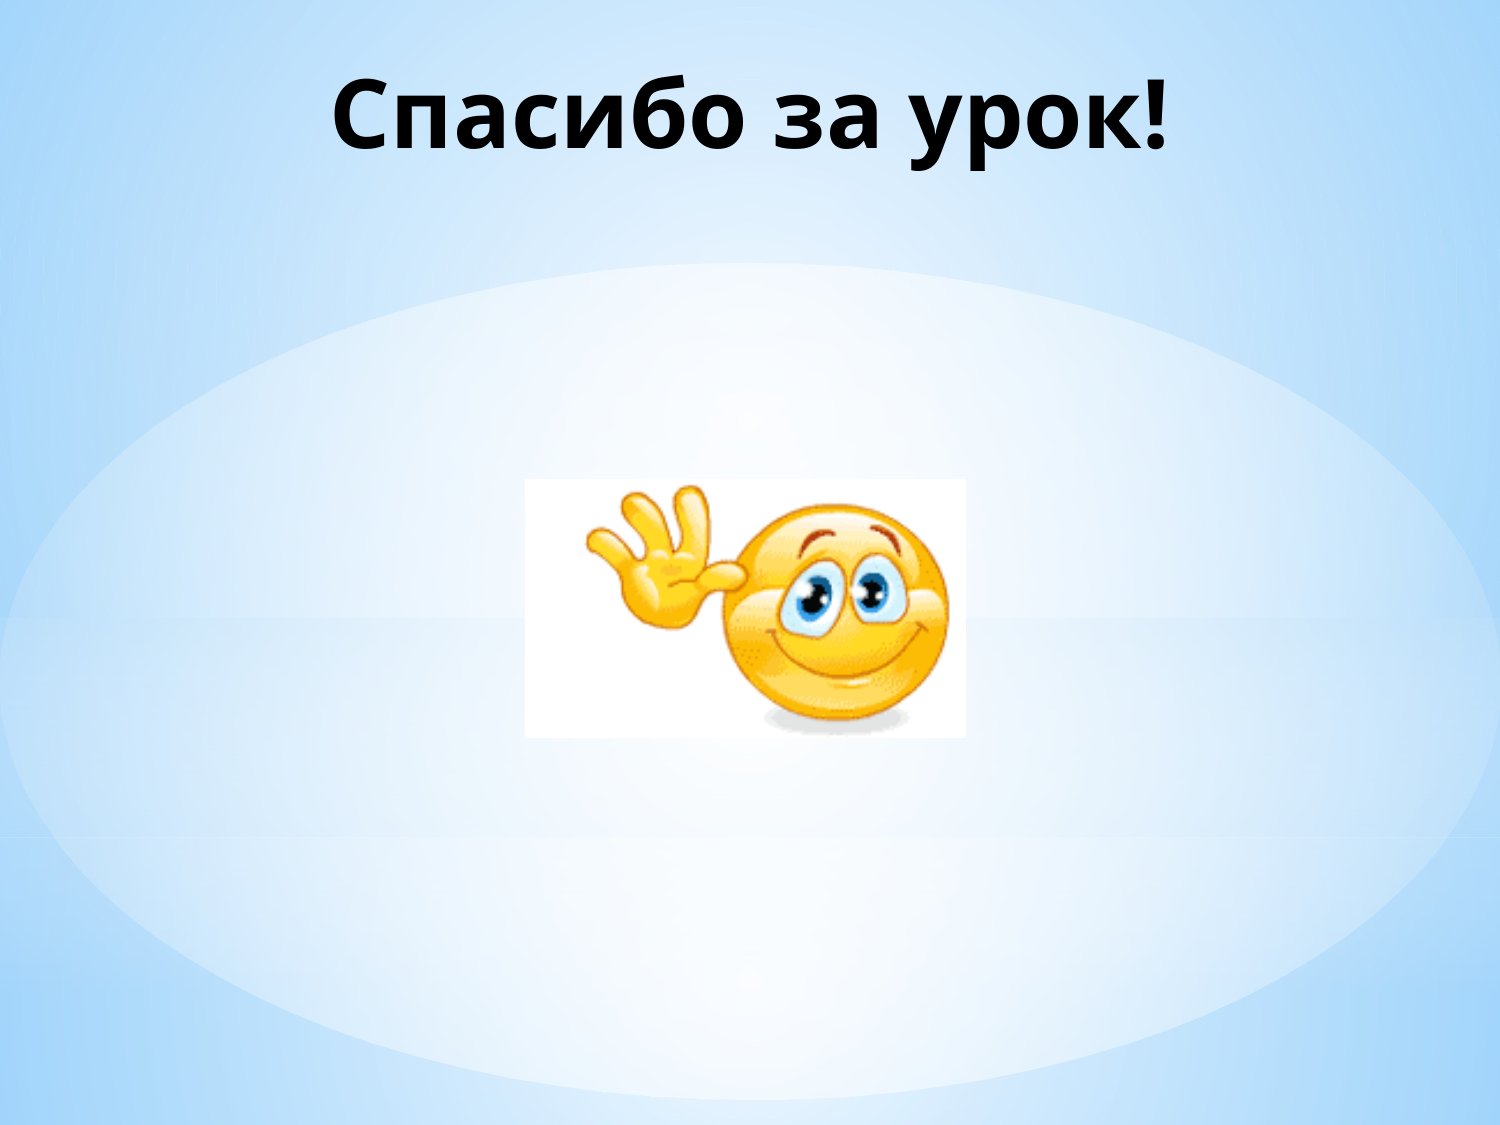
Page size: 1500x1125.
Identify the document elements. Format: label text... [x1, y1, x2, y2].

title Спасибо за урок! [75, 45, 1425, 233]
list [525, 479, 966, 738]
